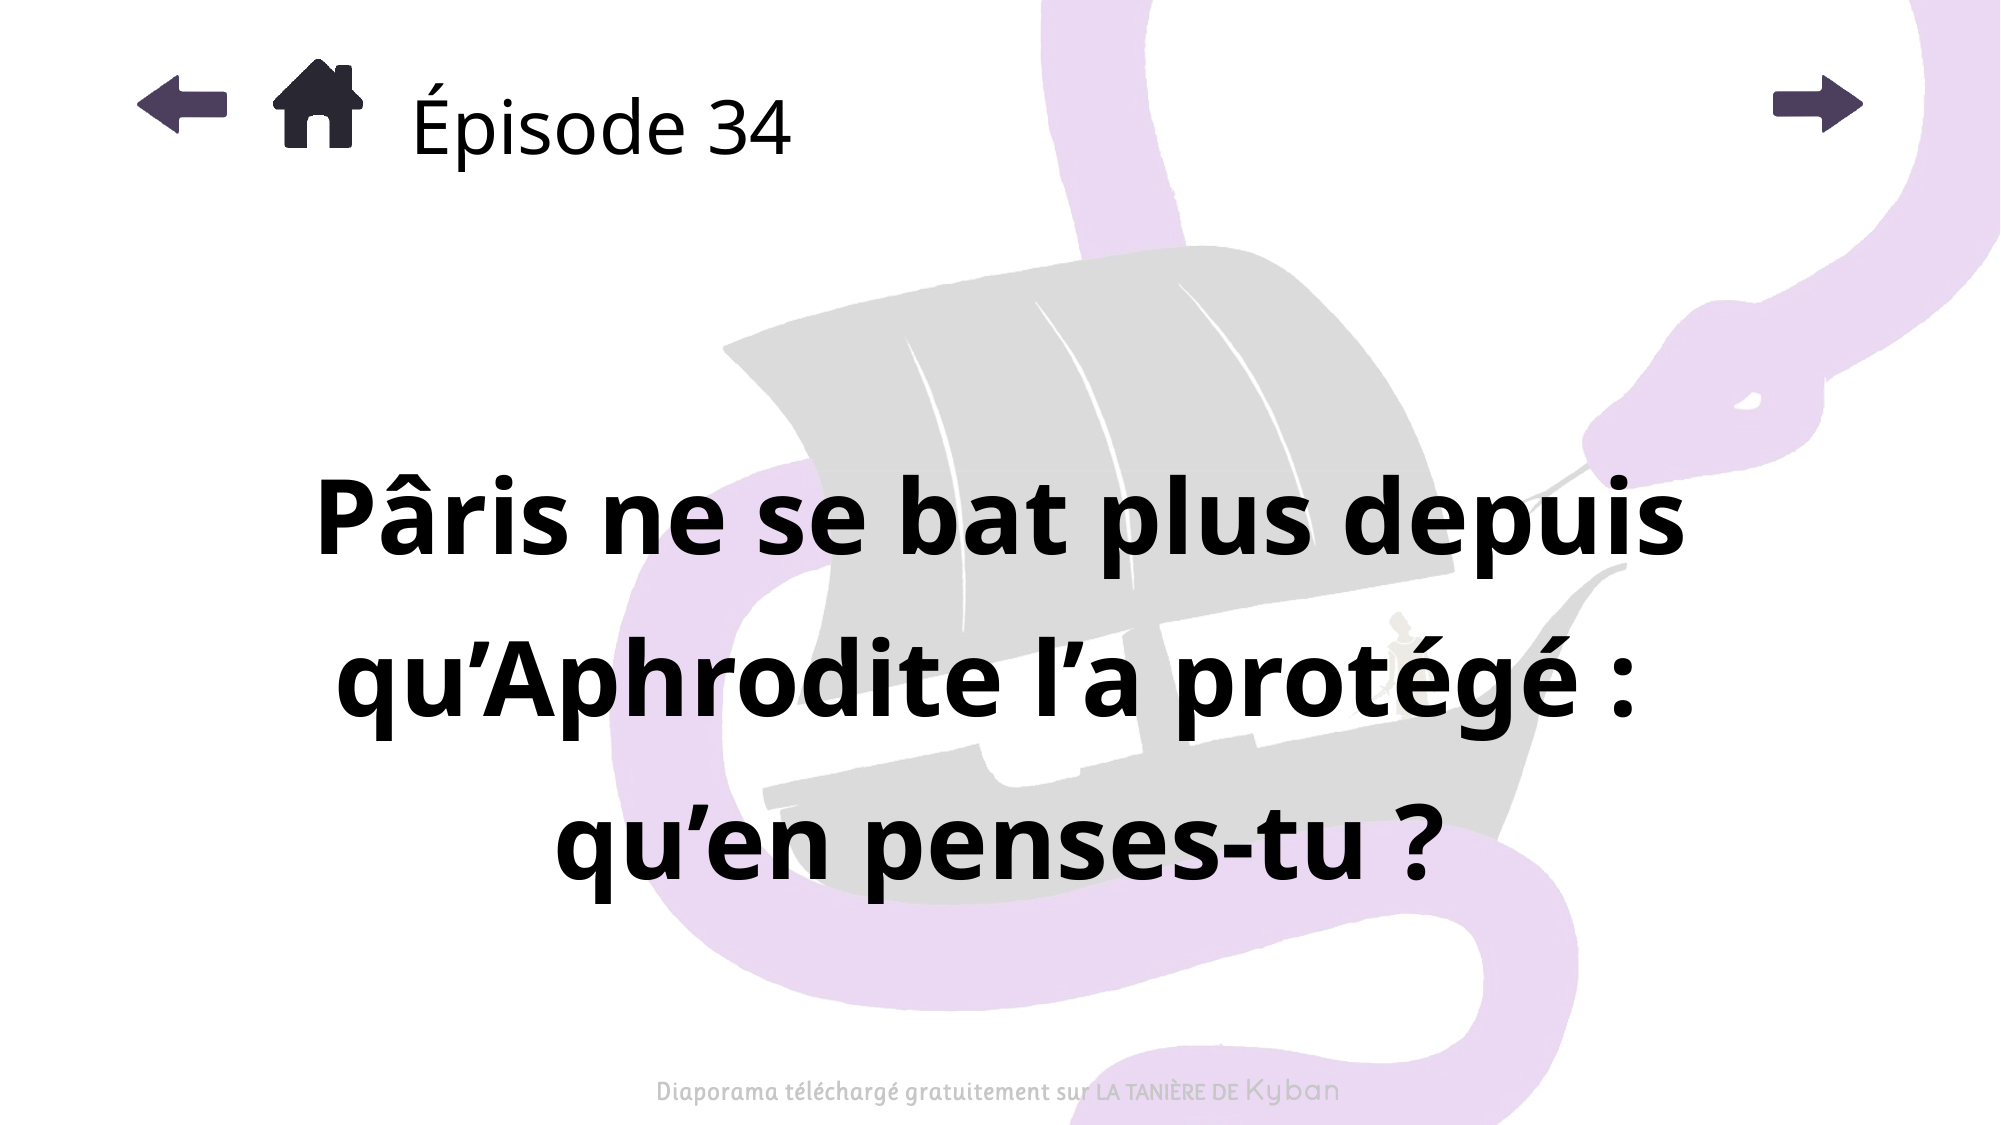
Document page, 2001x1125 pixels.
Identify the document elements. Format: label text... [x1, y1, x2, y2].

list Pâris ne se bat plus depuis qu’Aphrodite l’a protégé : qu’en penses-tu ? [137, 299, 1863, 1014]
picture [0, 0, 2001, 1125]
title Épisode 34 [395, 59, 1863, 202]
